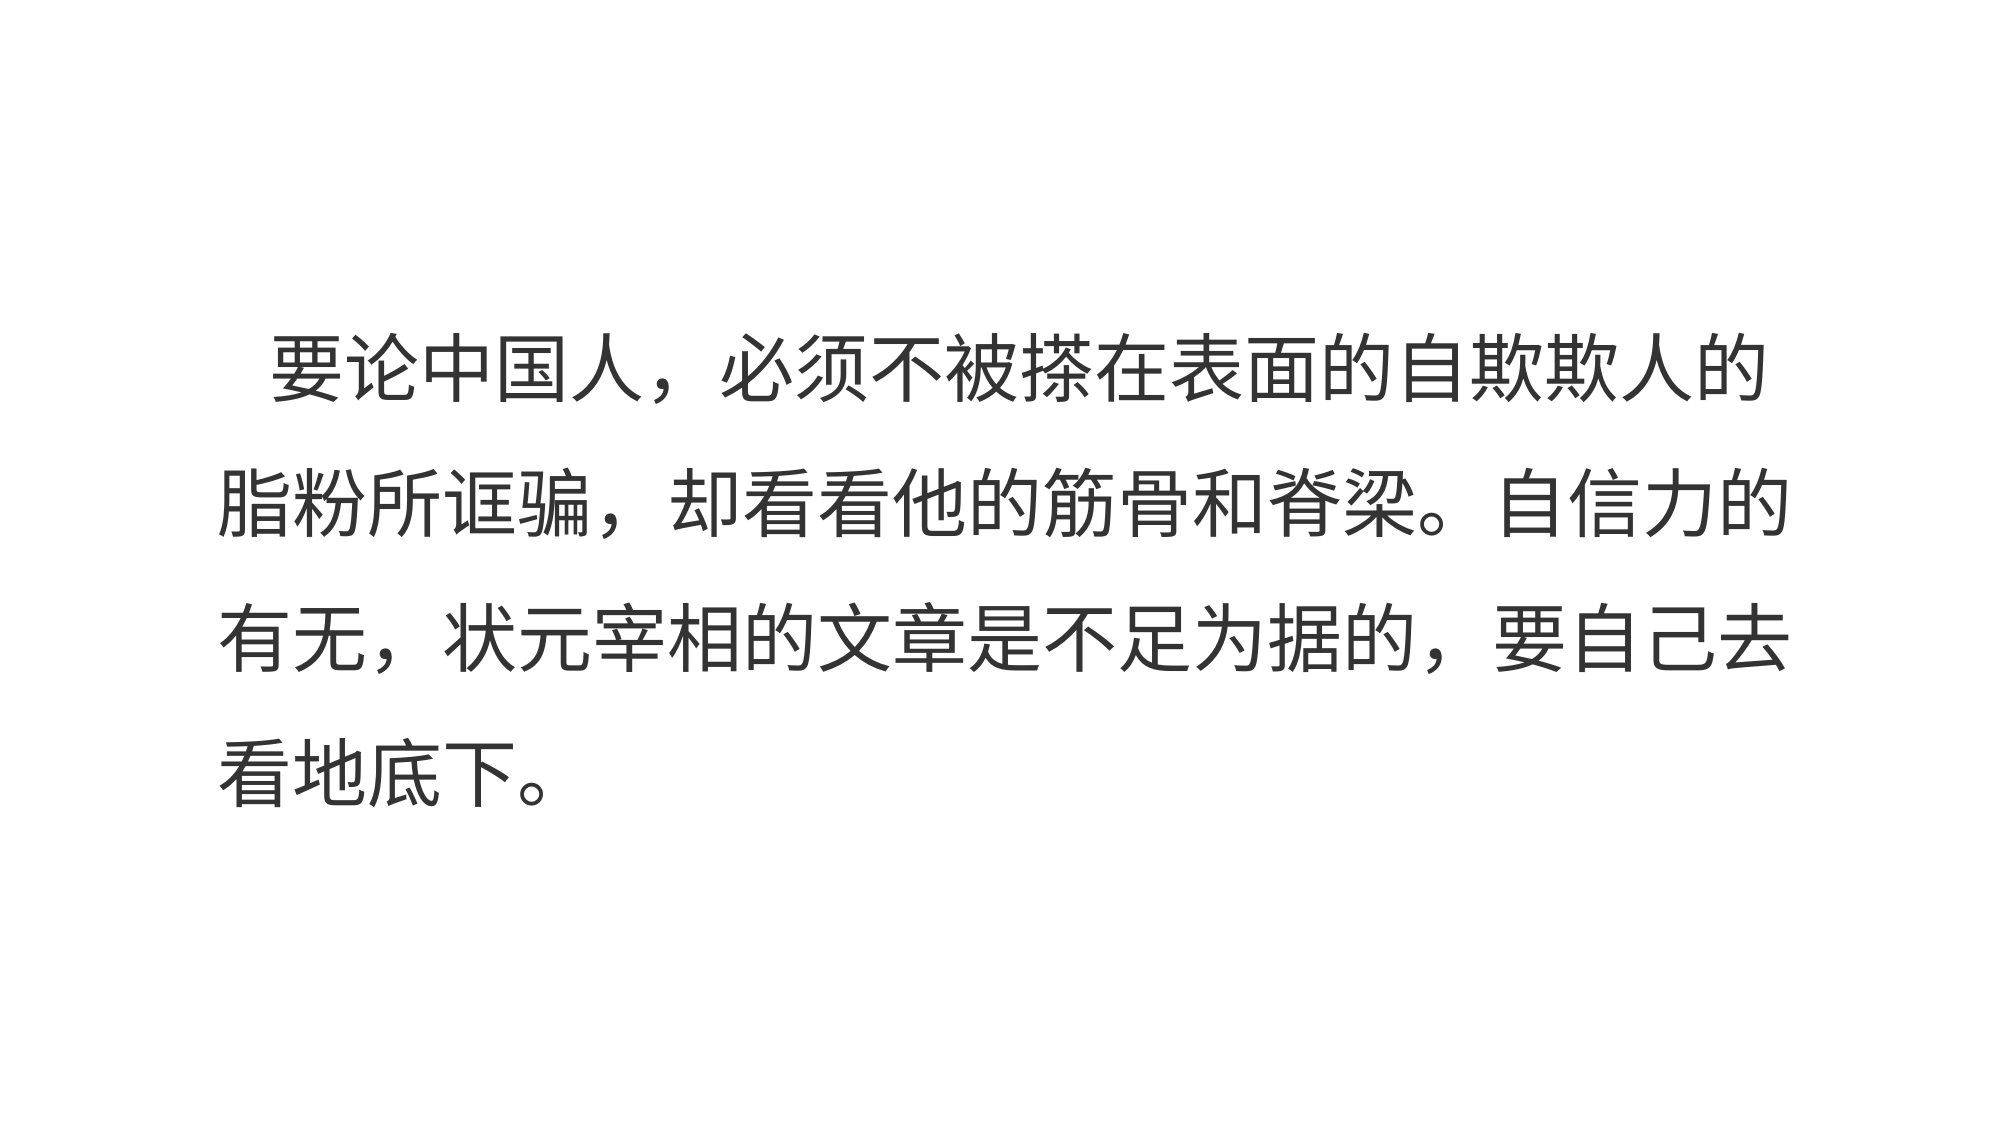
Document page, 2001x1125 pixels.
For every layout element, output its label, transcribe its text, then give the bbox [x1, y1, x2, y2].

text_box 要论中国人，必须不被搽在表面的自欺欺人的脂粉所诓骗，却看看他的筋骨和脊梁。自信力的有无，状元宰相的文章是不足为据的，要自己去看地底下。 [202, 269, 1859, 824]
